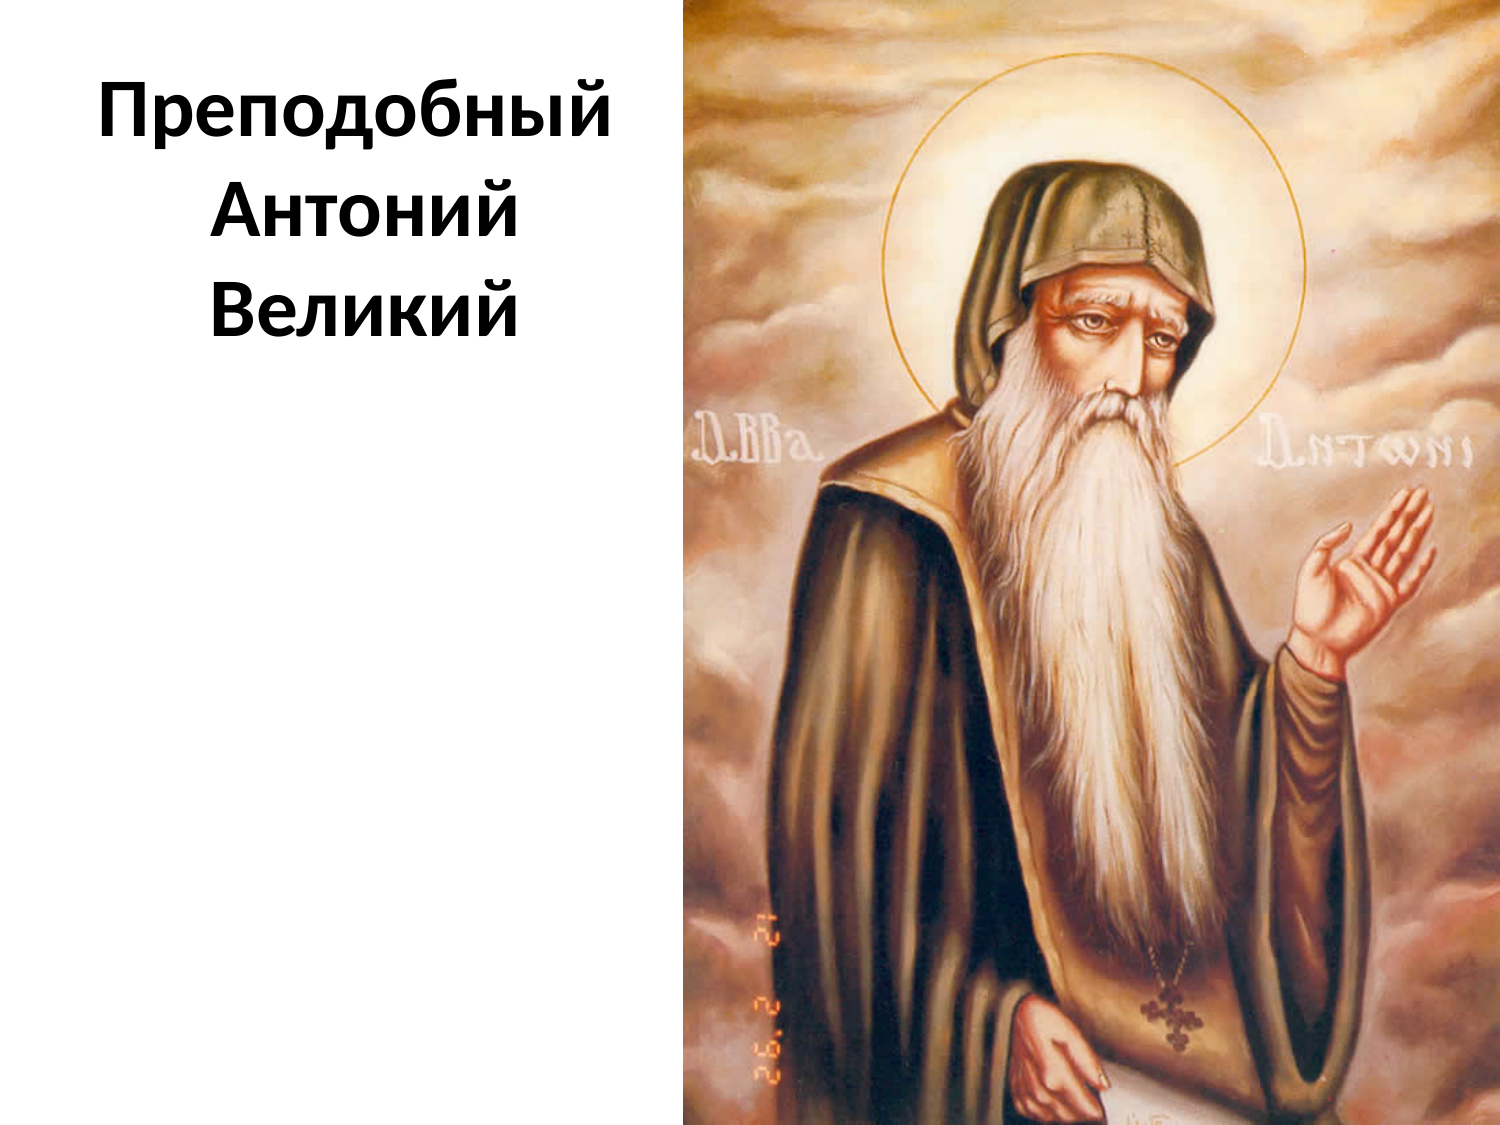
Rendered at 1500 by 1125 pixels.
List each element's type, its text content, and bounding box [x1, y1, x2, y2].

title Преподобный Антоний Великий [75, 45, 656, 362]
picture [683, 0, 1500, 1125]
